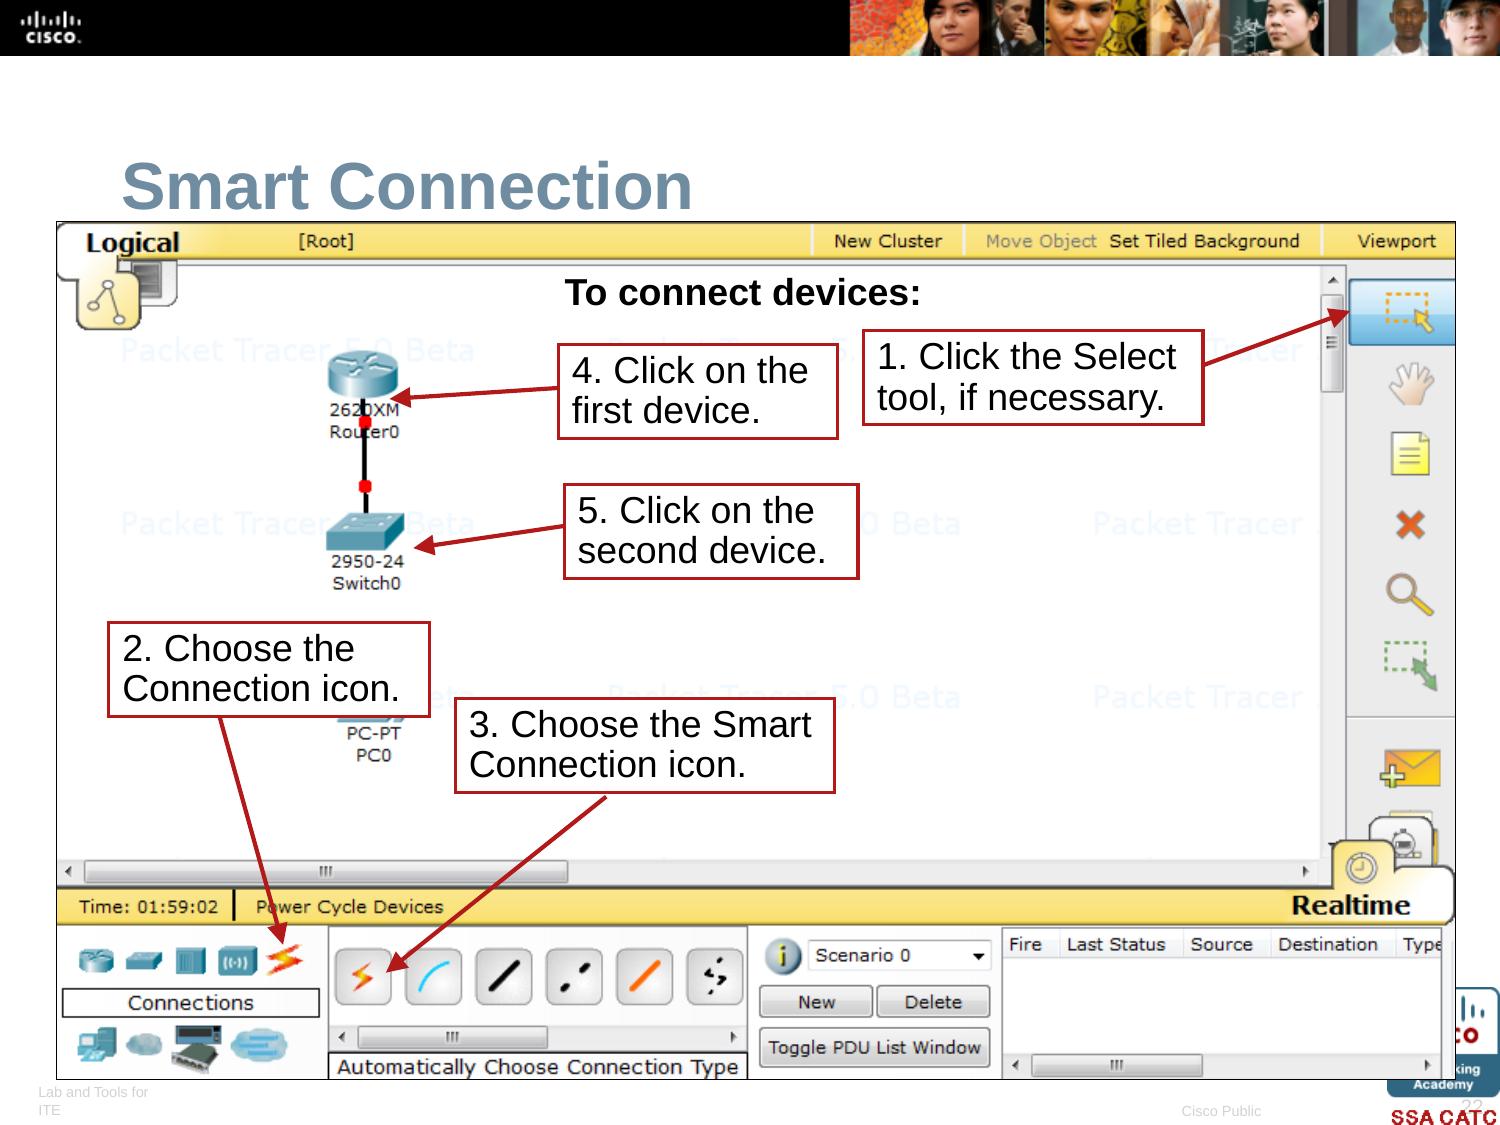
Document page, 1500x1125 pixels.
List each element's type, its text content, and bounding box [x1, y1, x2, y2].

title Smart Connection [107, 130, 1444, 219]
picture [56, 220, 1500, 1125]
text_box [385, 698, 835, 973]
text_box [389, 344, 838, 443]
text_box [863, 310, 1351, 429]
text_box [108, 622, 430, 945]
picture [0, 0, 1500, 56]
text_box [412, 484, 859, 583]
